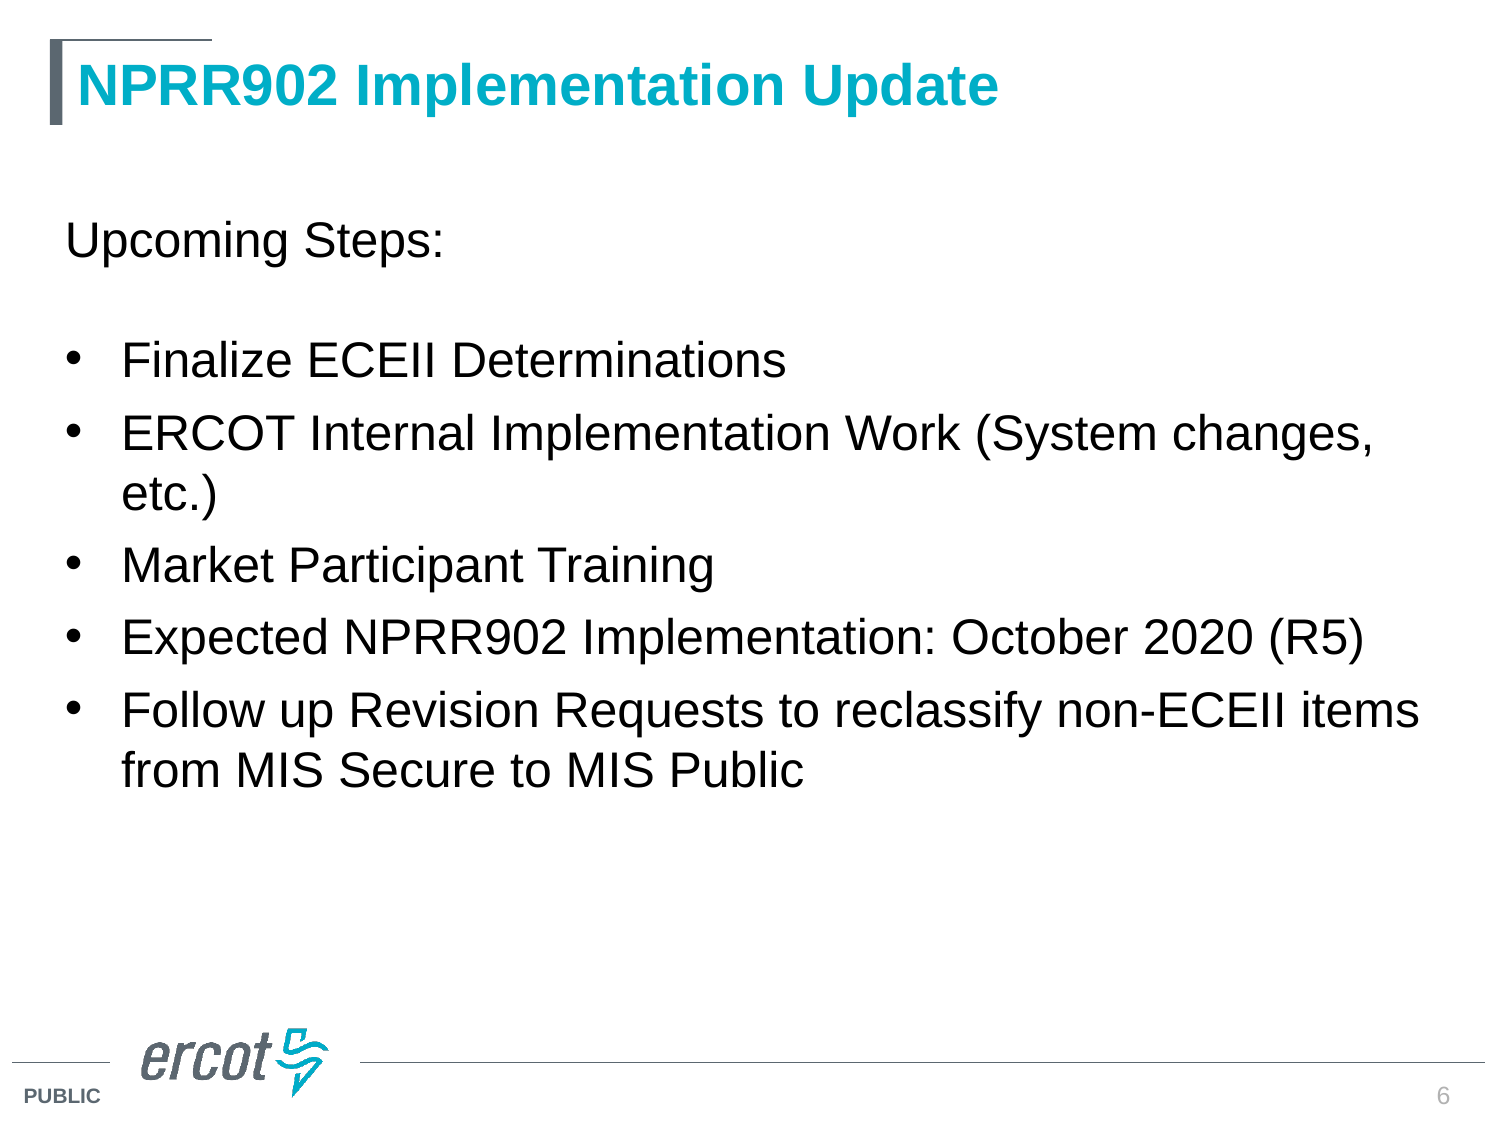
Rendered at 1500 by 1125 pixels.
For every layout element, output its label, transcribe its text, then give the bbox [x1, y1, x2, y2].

list Upcoming Steps: Finalize ECEII Determinations ERCOT Internal Implementation Work (System changes, etc.) Market Participant Training Expected NPRR902 Implementation: October 2020 (R5) Follow up Revision Requests to reclassify non-ECEII items from MIS Secure to MIS Public [50, 200, 1450, 1000]
slide_number 6 [1400, 1076, 1488, 1113]
picture [137, 1024, 332, 1100]
title NPRR902 Implementation Update [62, 39, 1450, 125]
